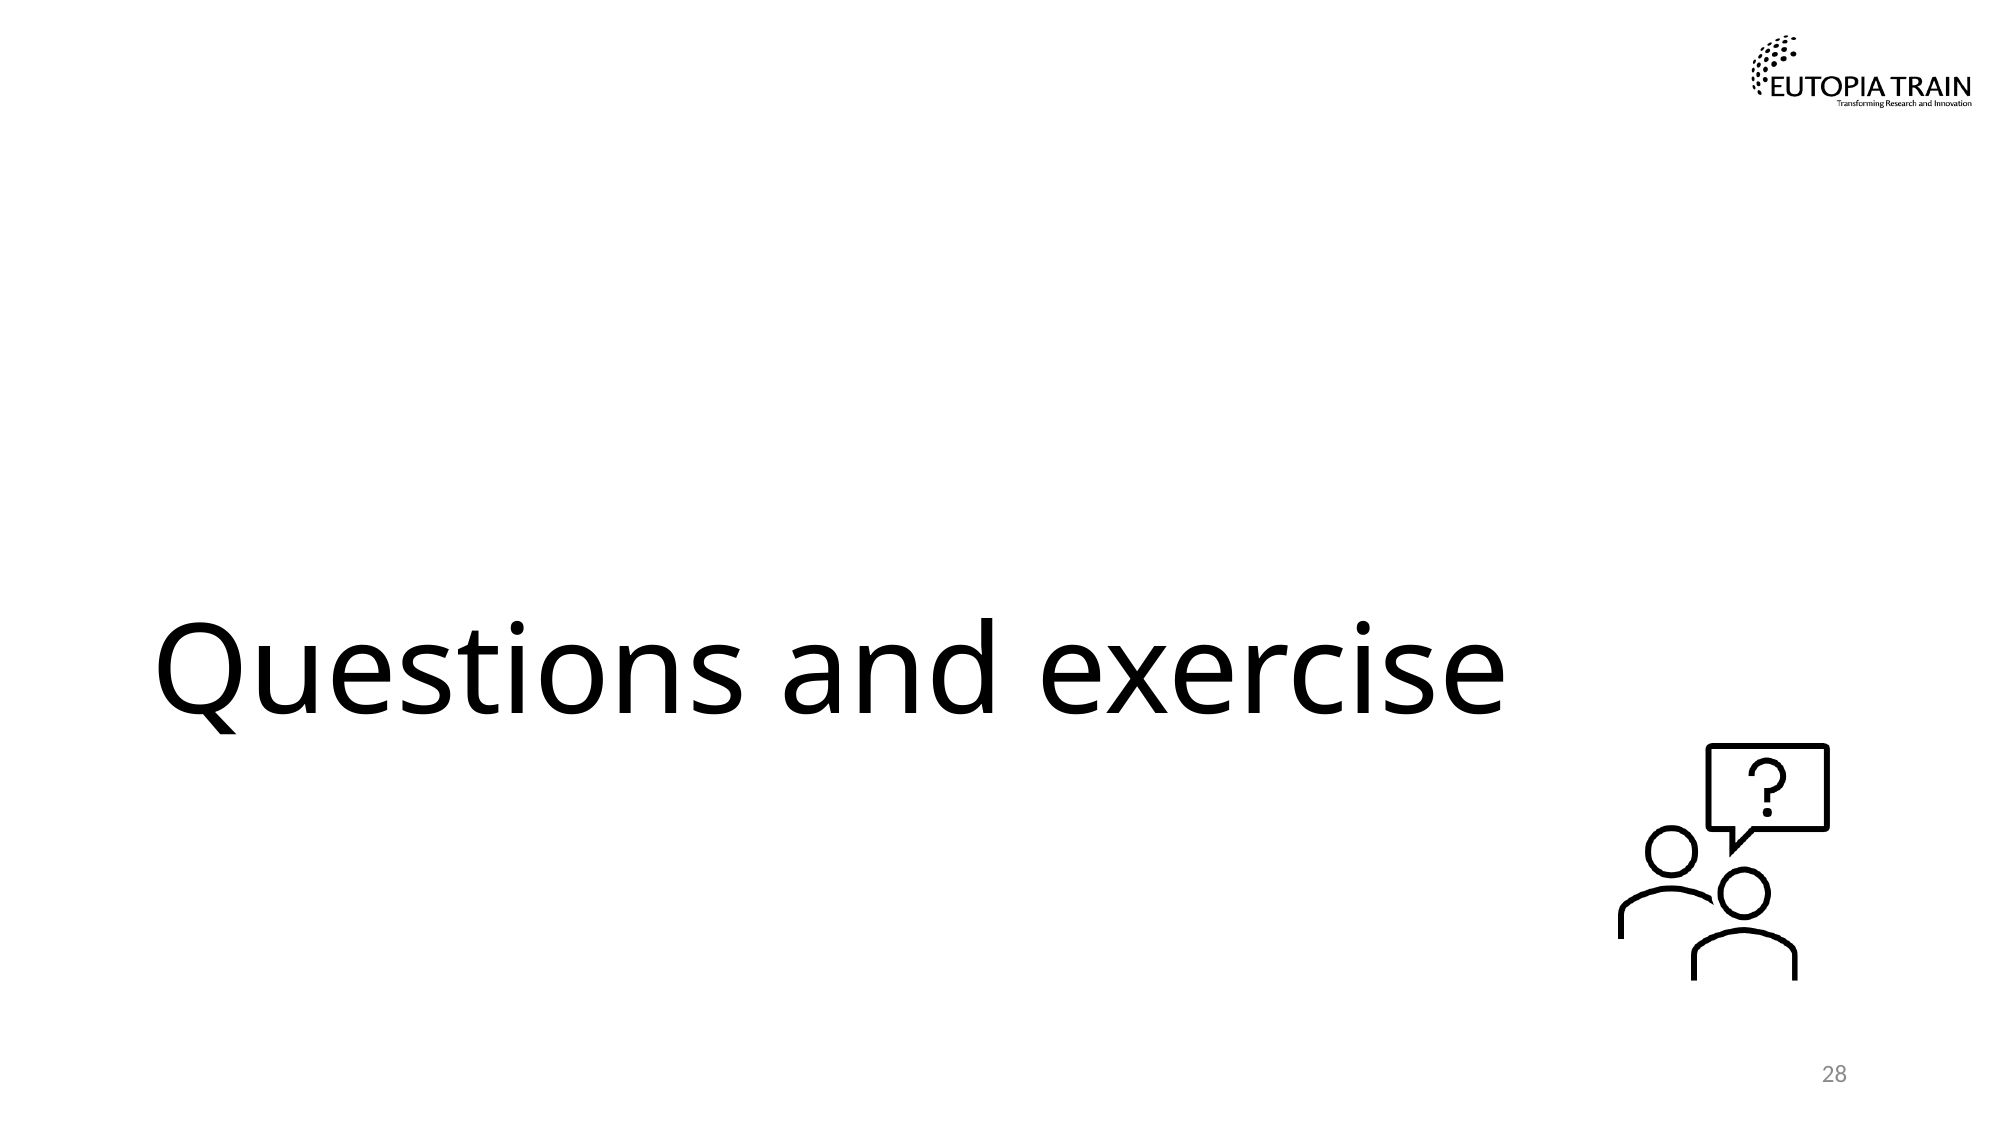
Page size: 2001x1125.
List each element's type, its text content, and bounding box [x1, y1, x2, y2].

slide_number 28 [1412, 1042, 1863, 1103]
picture [1582, 719, 1867, 1004]
title Questions and exercise [136, 280, 1862, 749]
picture [1749, 31, 1976, 111]
